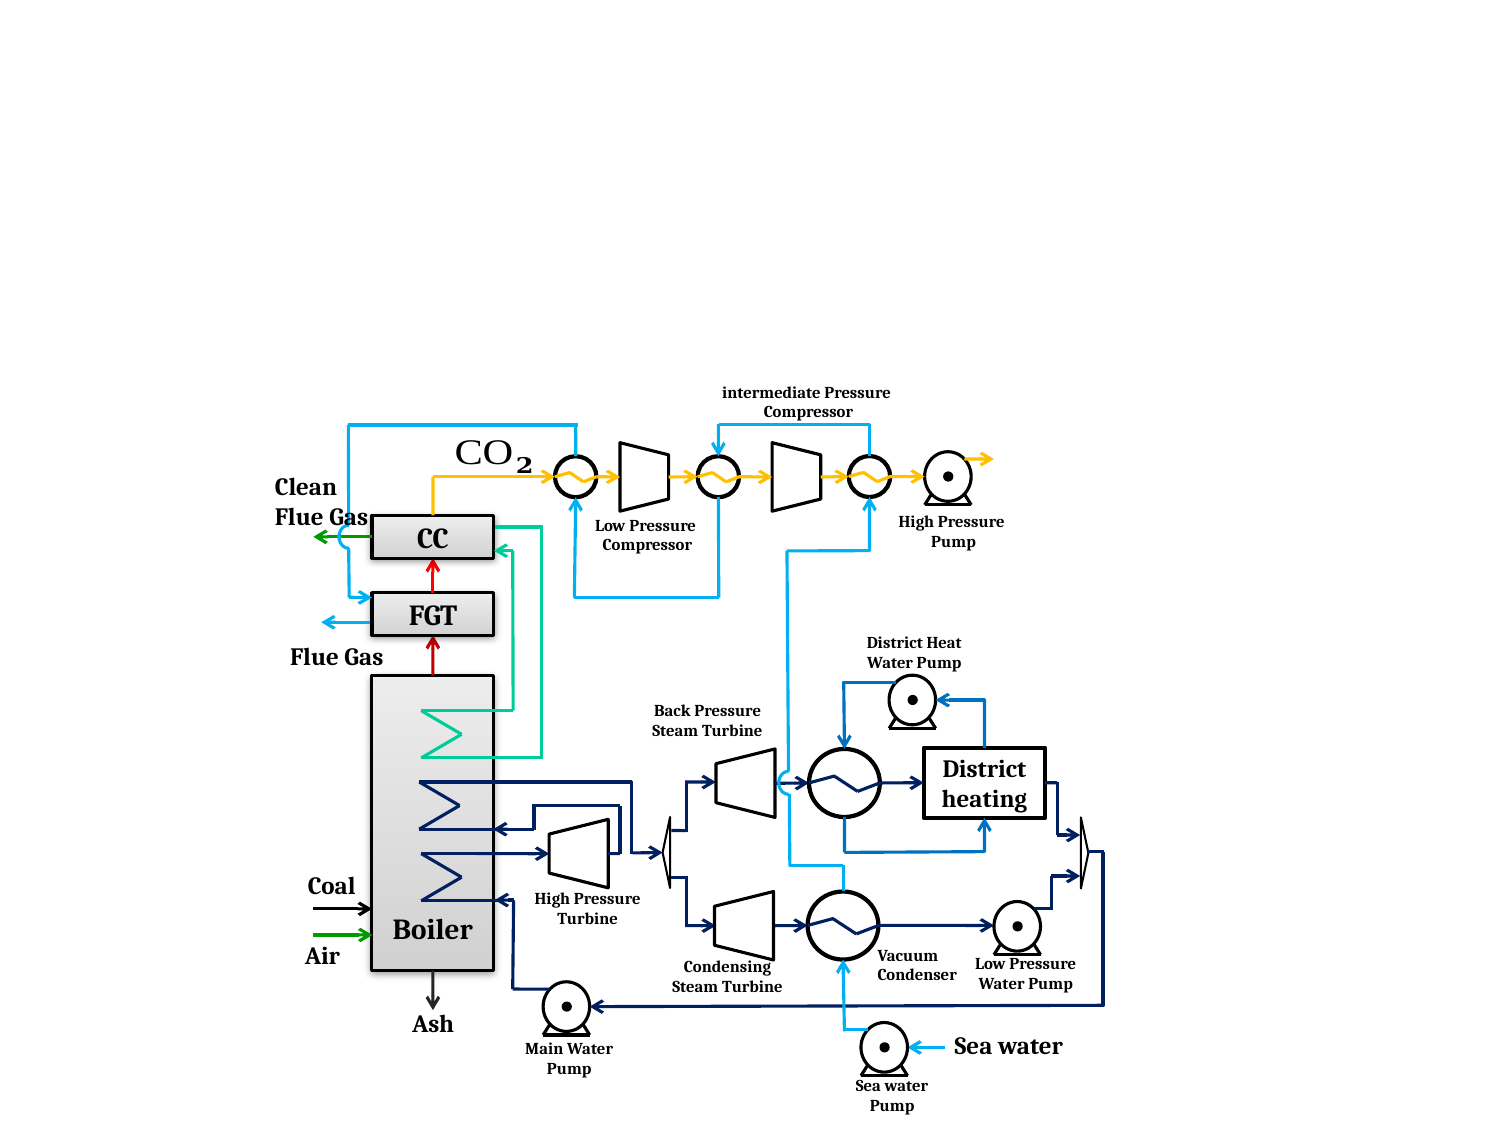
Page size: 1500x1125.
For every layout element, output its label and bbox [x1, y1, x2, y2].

text_box [259, 373, 1105, 1124]
